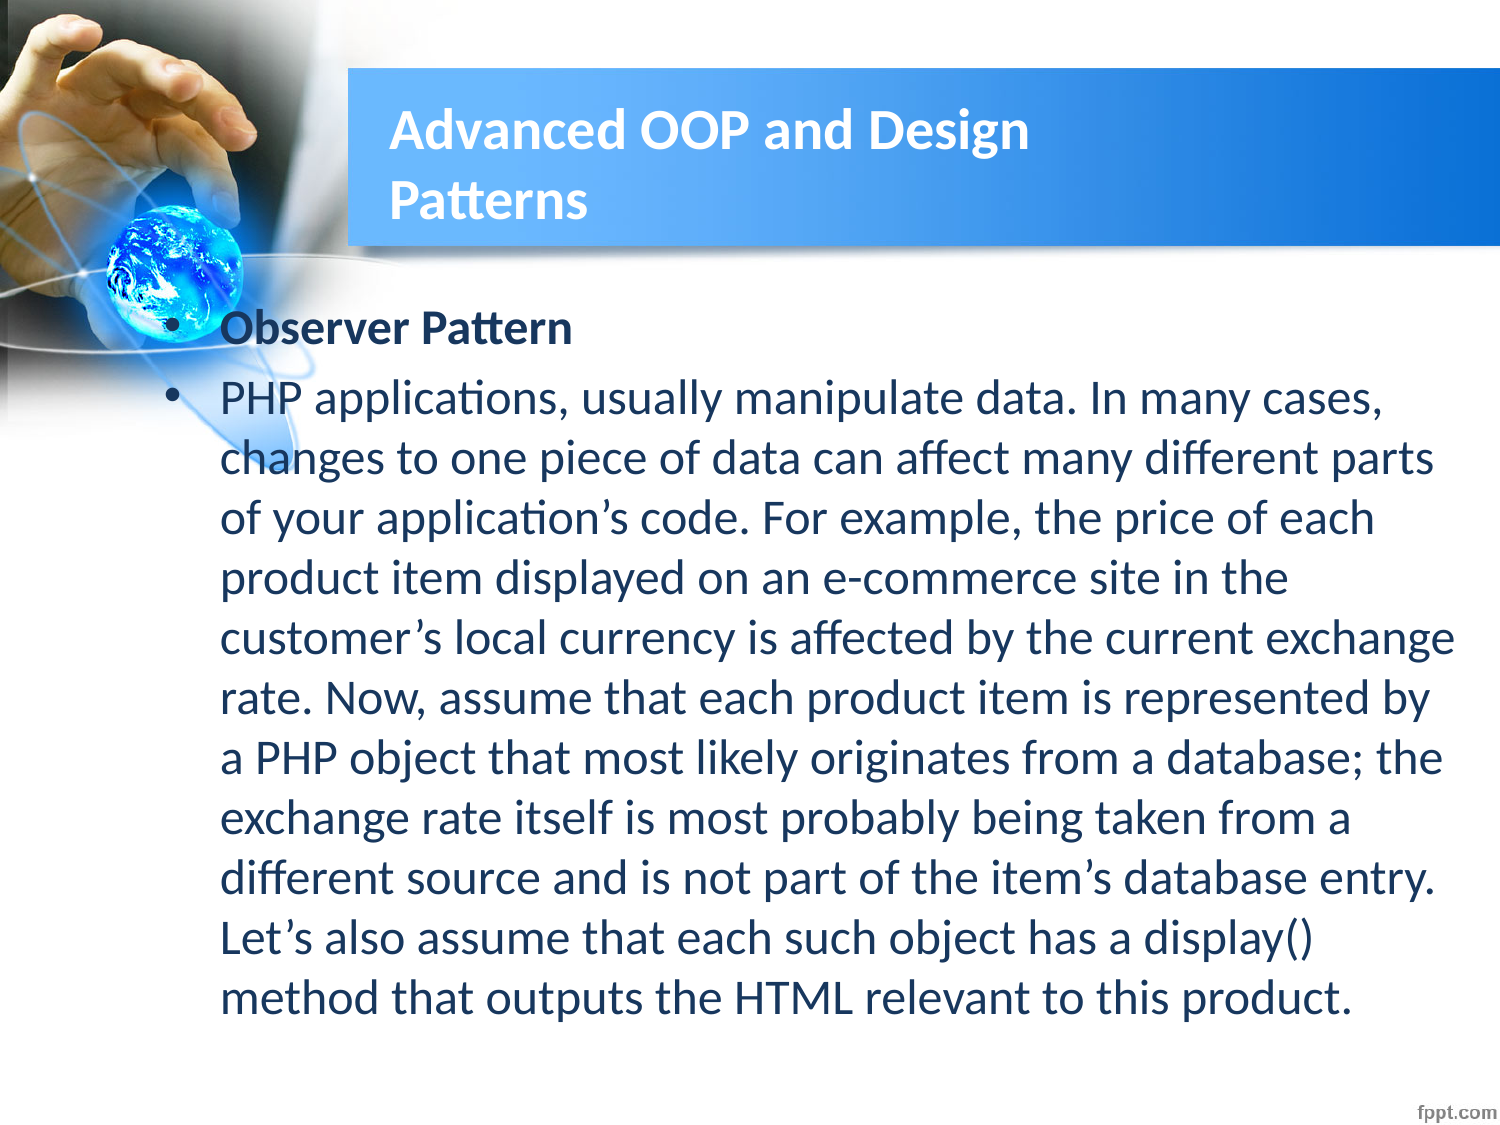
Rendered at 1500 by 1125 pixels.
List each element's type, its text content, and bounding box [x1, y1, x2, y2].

picture [0, 0, 1500, 1125]
title Advanced OOP and Design Patterns [374, 111, 1452, 212]
list Observer Pattern PHP applications, usually manipulate data. In many cases, changes to one piece of data can affect many different parts of your application’s code. For example, the price of each product item displayed on an e-commerce site in the customer’s local currency is affected by the current exchange rate. Now, assume that each product item is represented by a PHP object that most likely originates from a database; the exchange rate itself is most probably being taken from a different source and is not part of the item’s database entry. Let’s also assume that each such object has a display() method that outputs the HTML relevant to this product. [148, 286, 1477, 1039]
